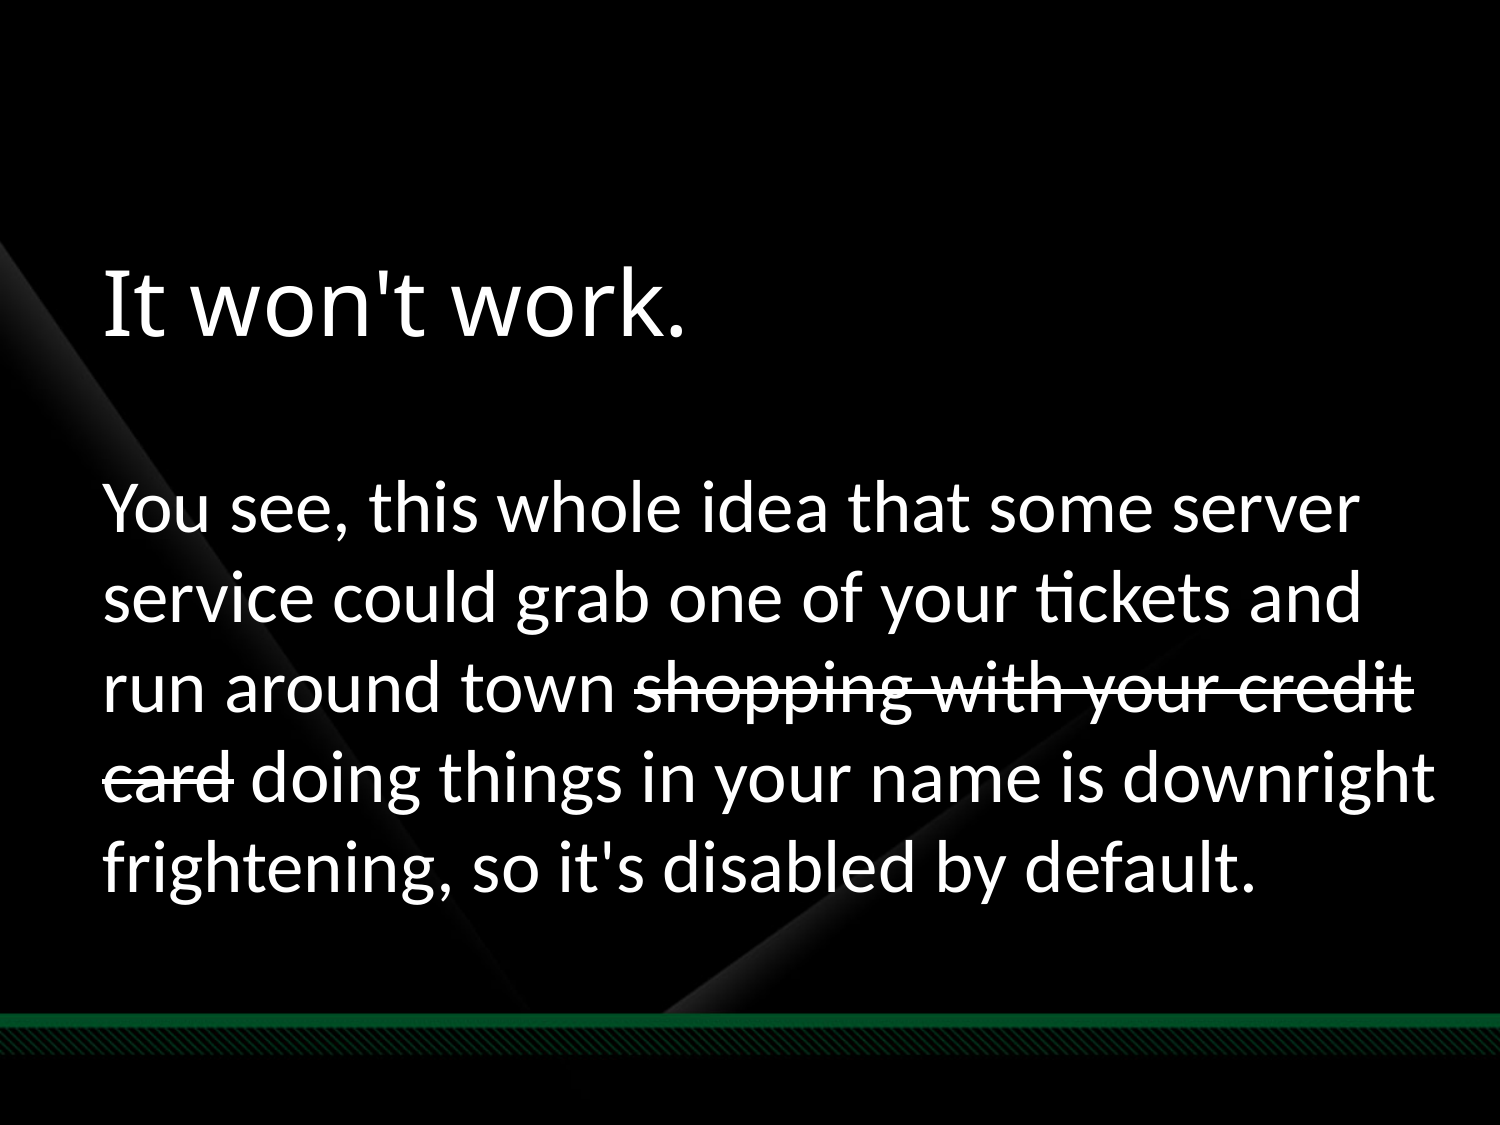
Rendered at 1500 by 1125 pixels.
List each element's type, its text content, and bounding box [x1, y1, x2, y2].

text_box It won't work. [87, 237, 1363, 363]
picture [0, 0, 1500, 1125]
text_box You see, this whole idea that some server service could grab one of your tickets and run around town shopping with your credit card doing things in your name is downright frightening, so it's disabled by default. [87, 449, 1475, 915]
